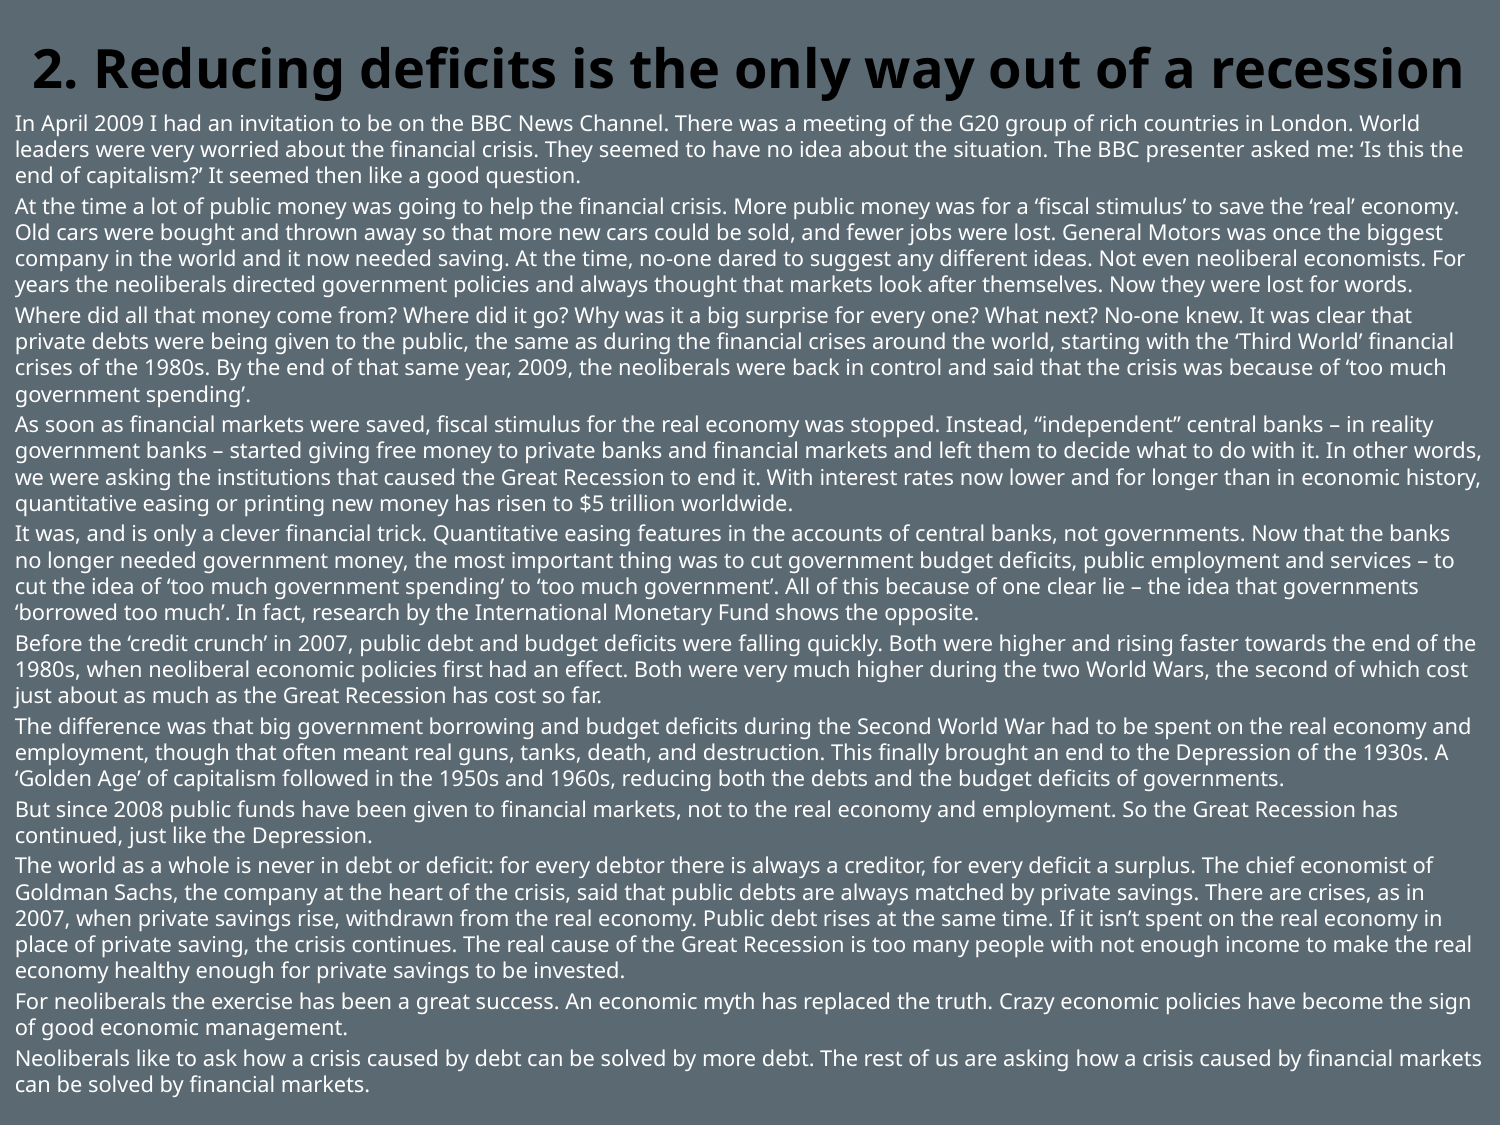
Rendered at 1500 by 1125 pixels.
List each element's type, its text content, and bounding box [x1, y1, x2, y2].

list In April 2009 I had an invitation to be on the BBC News Channel. There was a meeting of the G20 group of rich countries in London. World leaders were very worried about the financial crisis. They seemed to have no idea about the situation. The BBC presenter asked me: ‘Is this the end of capitalism?’ It seemed then like a good question. At the time a lot of public money was going to help the financial crisis. More public money was for a ‘fiscal stimulus’ to save the ‘real’ economy. Old cars were bought and thrown away so that more new cars could be sold, and fewer jobs were lost. General Motors was once the biggest company in the world and it now needed saving. At the time, no-one dared to suggest any different ideas. Not even neoliberal economists. For years the neoliberals directed government policies and always thought that markets look after themselves. Now they were lost for words. Where did all that money come from? Where did it go? Why was it a big surprise for every one? What next? No-one knew. It was clear that private debts were being given to the public, the same as during the financial crises around the world, starting with the ‘Third World’ financial crises of the 1980s. By the end of that same year, 2009, the neoliberals were back in control and said that the crisis was because of ‘too much government spending’. As soon as financial markets were saved, fiscal stimulus for the real economy was stopped. Instead, “independent” central banks – in reality government banks – started giving free money to private banks and financial markets and left them to decide what to do with it. In other words, we were asking the institutions that caused the Great Recession to end it. With interest rates now lower and for longer than in economic history, quantitative easing or printing new money has risen to $5 trillion worldwide. It was, and is only a clever financial trick. Quantitative easing features in the accounts of central banks, not governments. Now that the banks no longer needed government money, the most important thing was to cut government budget deficits, public employment and services – to cut the idea of ‘too much government spending’ to ‘too much government’. All of this because of one clear lie – the idea that governments ‘borrowed too much’. In fact, research by the International Monetary Fund shows the opposite. Before the ‘credit crunch’ in 2007, public debt and budget deficits were falling quickly. Both were higher and rising faster towards the end of the 1980s, when neoliberal economic policies first had an effect. Both were very much higher during the two World Wars, the second of which cost just about as much as the Great Recession has cost so far. The difference was that big government borrowing and budget deficits during the Second World War had to be spent on the real economy and employment, though that often meant real guns, tanks, death, and destruction. This finally brought an end to the Depression of the 1930s. A ‘Golden Age’ of capitalism followed in the 1950s and 1960s, reducing both the debts and the budget deficits of governments. But since 2008 public funds have been given to financial markets, not to the real economy and employment. So the Great Recession has continued, just like the Depression. The world as a whole is never in debt or deficit: for every debtor there is always a creditor, for every deficit a surplus. The chief economist of Goldman Sachs, the company at the heart of the crisis, said that public debts are always matched by private savings. There are crises, as in 2007, when private savings rise, withdrawn from the real economy. Public debt rises at the same time. If it isn’t spent on the real economy in place of private saving, the crisis continues. The real cause of the Great Recession is too many people with not enough income to make the real economy healthy enough for private savings to be invested. For neoliberals the exercise has been a great success. An economic myth has replaced the truth. Crazy economic policies have become the sign of good economic management. Neoliberals like to ask how a crisis caused by debt can be solved by more debt. The rest of us are asking how a crisis caused by financial markets can be solved by financial markets. [0, 101, 1500, 1094]
title 2. Reducing deficits is the only way out of a recession [0, 19, 1500, 101]
